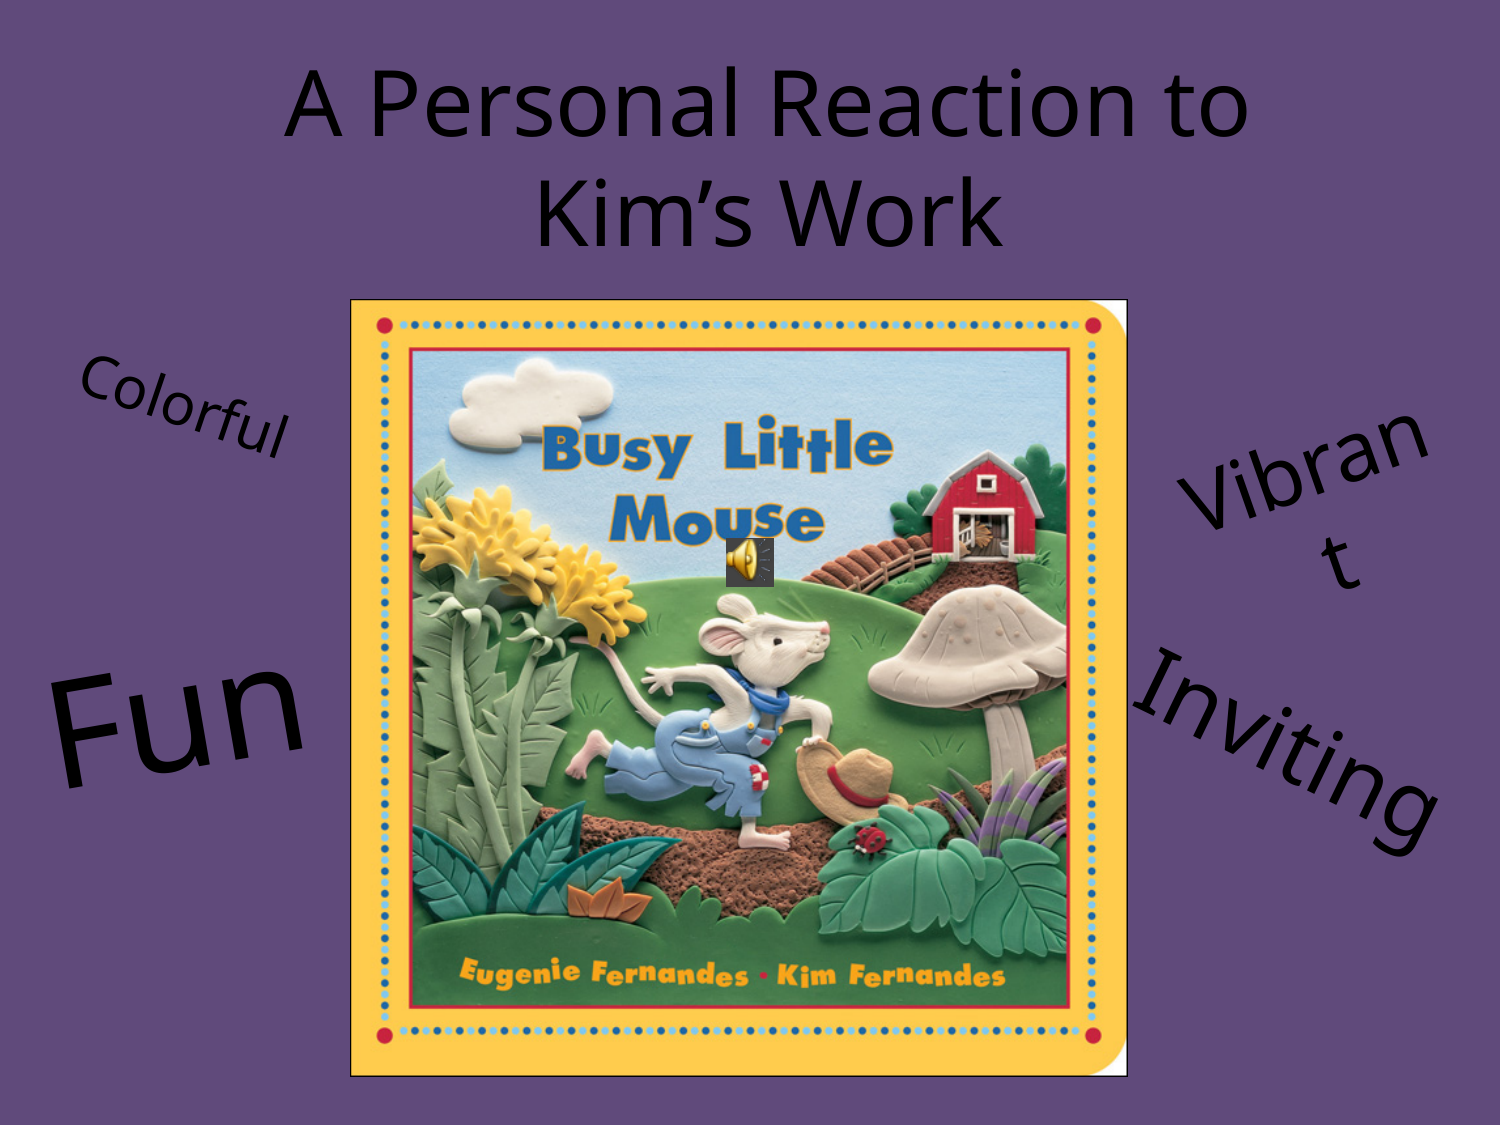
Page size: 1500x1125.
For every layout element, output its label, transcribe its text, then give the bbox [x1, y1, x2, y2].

text_box Colorful [0, 302, 344, 503]
text_box Inviting [1132, 600, 1500, 887]
text_box Fun [10, 588, 340, 832]
text_box A Personal Reaction to Kim’s Work [187, 37, 1350, 273]
text_box Vibrant [1149, 362, 1493, 651]
picture [349, 299, 1128, 1078]
